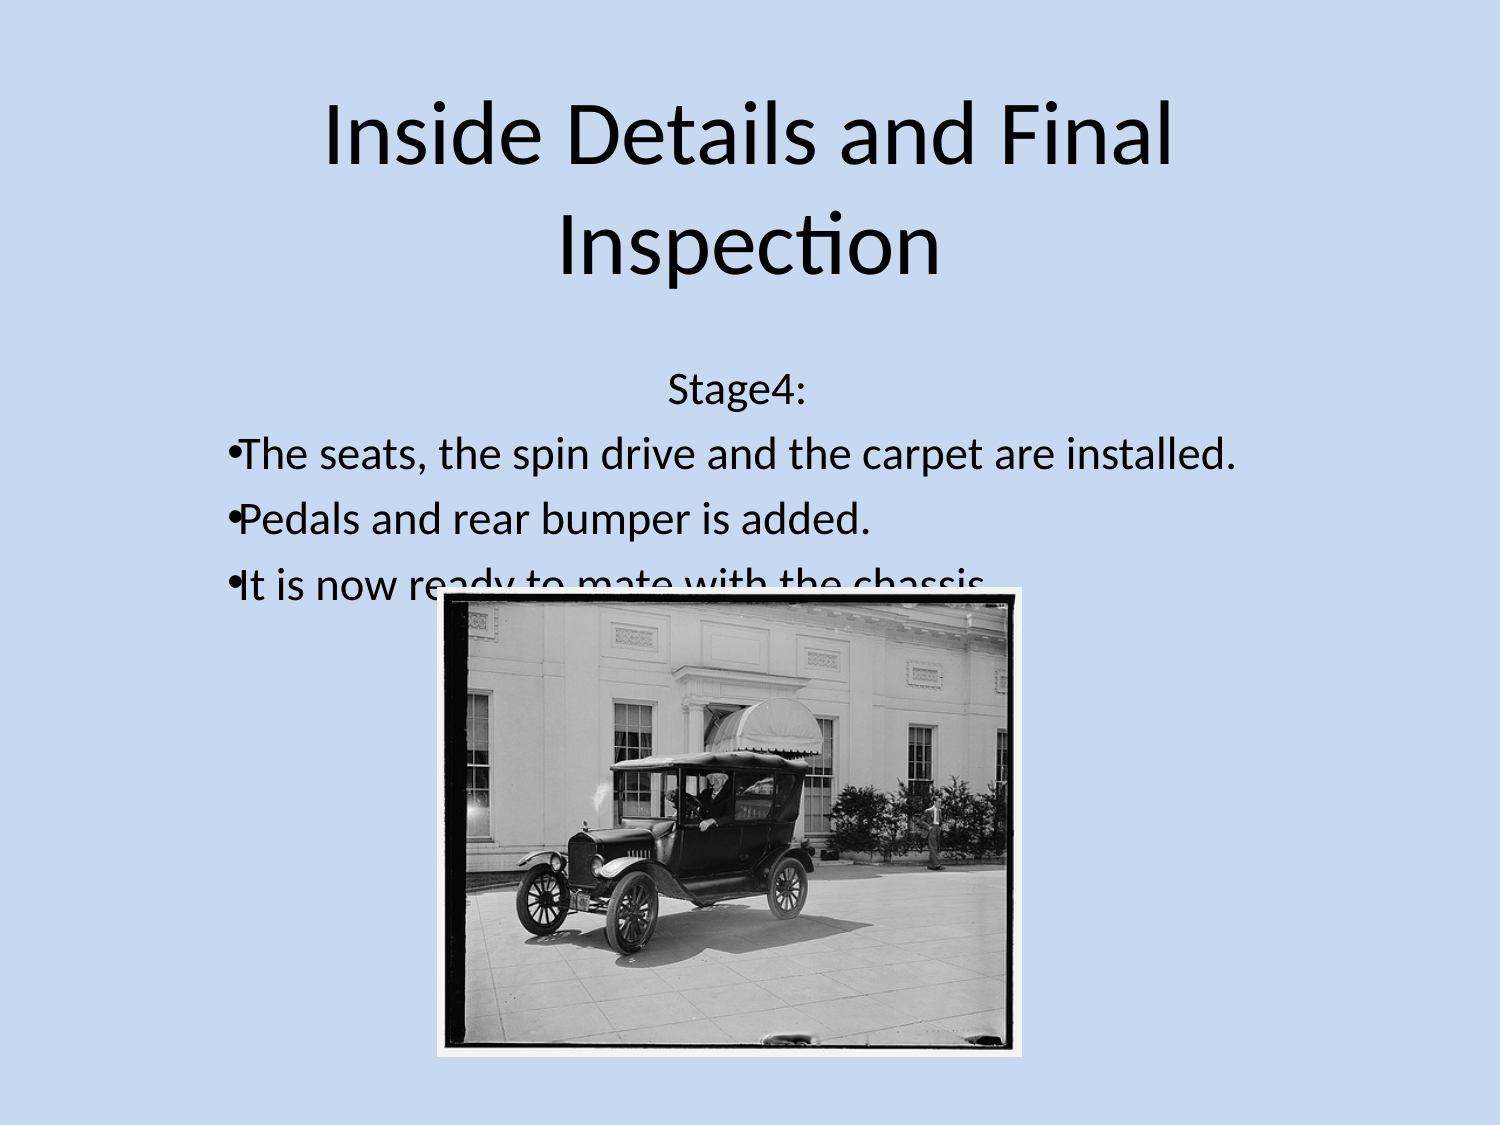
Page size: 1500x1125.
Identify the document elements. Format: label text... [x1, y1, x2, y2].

picture [437, 587, 1022, 1057]
subtitle Stage4: The seats, the spin drive and the carpet are installed. Pedals and rear bumper is added. It is now ready to mate with the chassis. [212, 350, 1263, 638]
title Inside Details and Final Inspection [112, 62, 1388, 304]
